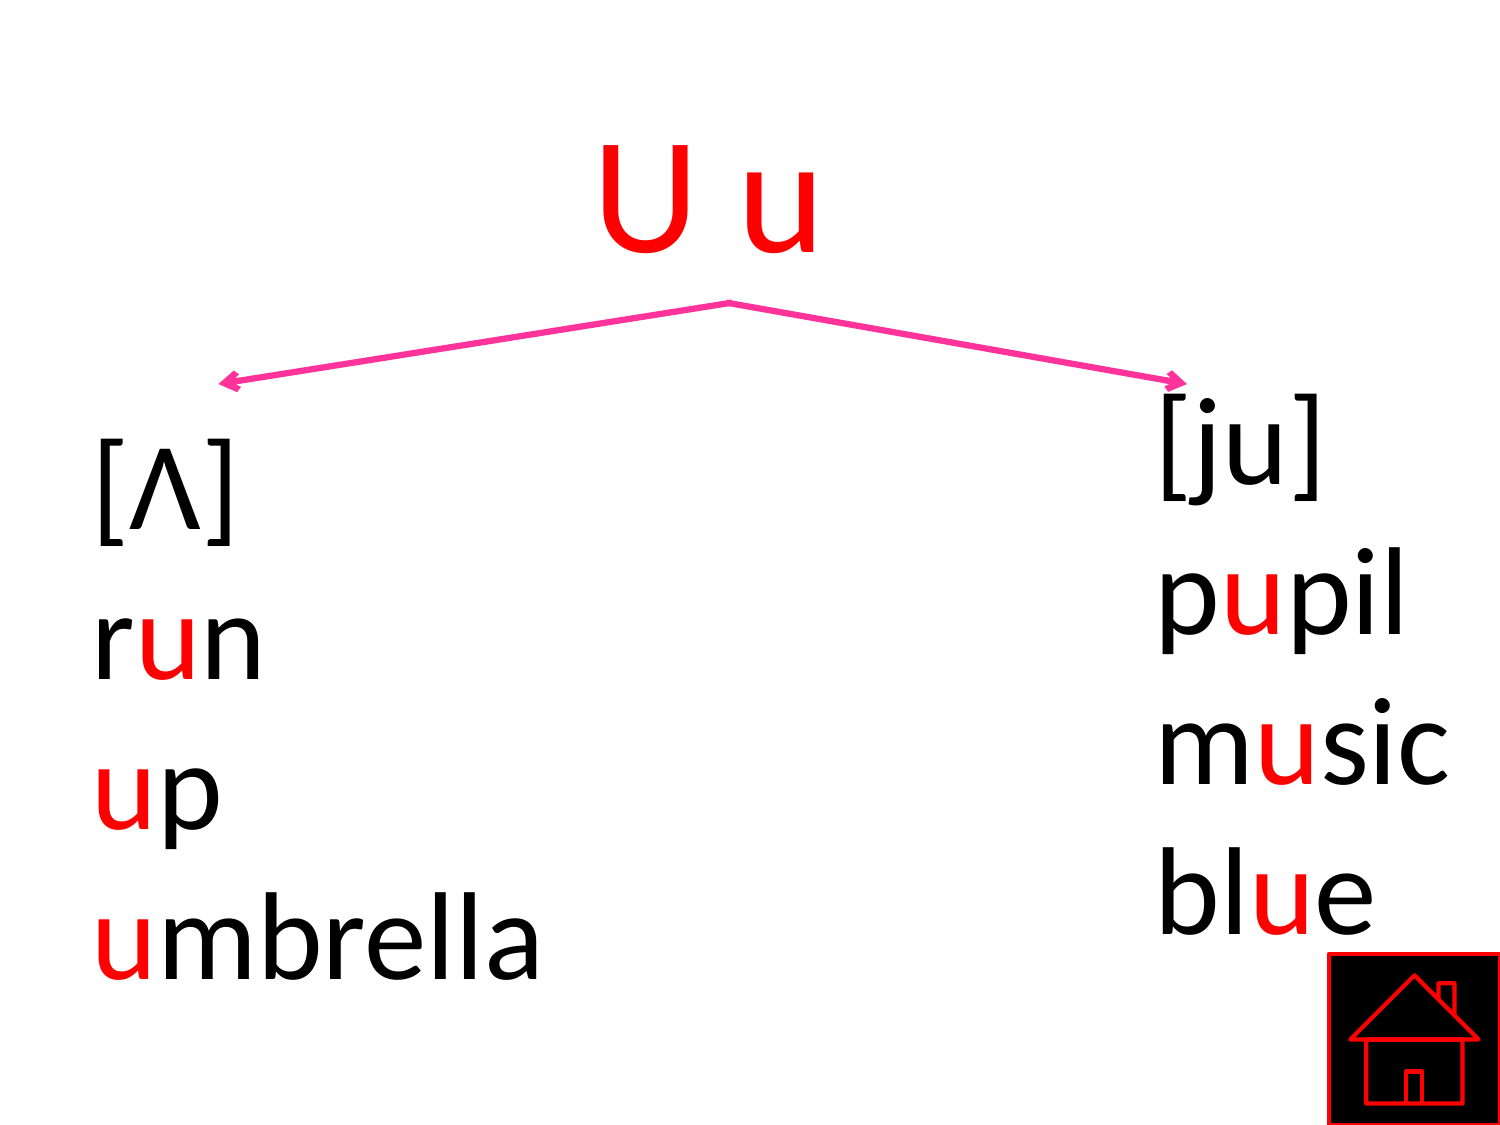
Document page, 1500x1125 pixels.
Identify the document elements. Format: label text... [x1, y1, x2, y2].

text_box [ju] pupil music blue [1139, 352, 1500, 1118]
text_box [726, 302, 1188, 385]
text_box [Ʌ] run up umbrella [76, 397, 621, 1125]
text_box U u [301, 78, 1117, 293]
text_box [218, 302, 725, 385]
text_box [1327, 952, 1500, 1125]
